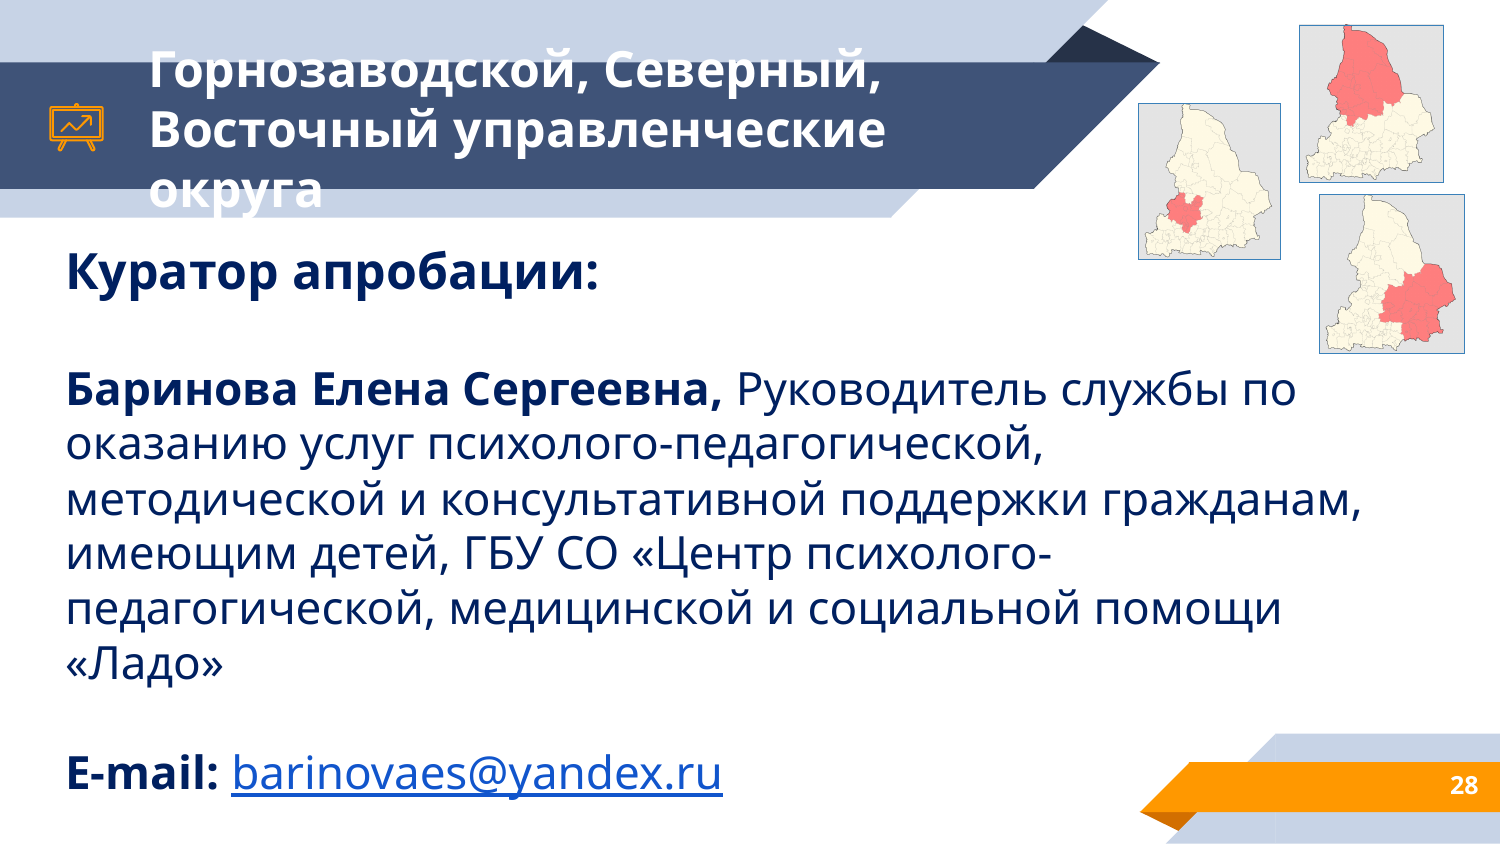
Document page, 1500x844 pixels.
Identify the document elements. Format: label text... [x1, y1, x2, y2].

title Горнозаводской, Северный, Восточный управленческие округа [133, 64, 997, 190]
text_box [50, 103, 103, 151]
picture [1319, 194, 1466, 354]
slide_number 28 [1393, 760, 1494, 813]
text_box Куратор апробации: Баринова Елена Сергеевна, Руководитель службы по оказанию услуг психолого-педагогической, методической и консультативной поддержки гражданам, имеющим детей, ГБУ СО «Центр психолого-педагогической, медицинской и социальной помощи «Ладо» E-mail: barinovaes@yandex.ru Телефон: +7-912-69-13-662 [50, 231, 1393, 844]
picture [1137, 103, 1281, 260]
picture [1299, 24, 1444, 183]
